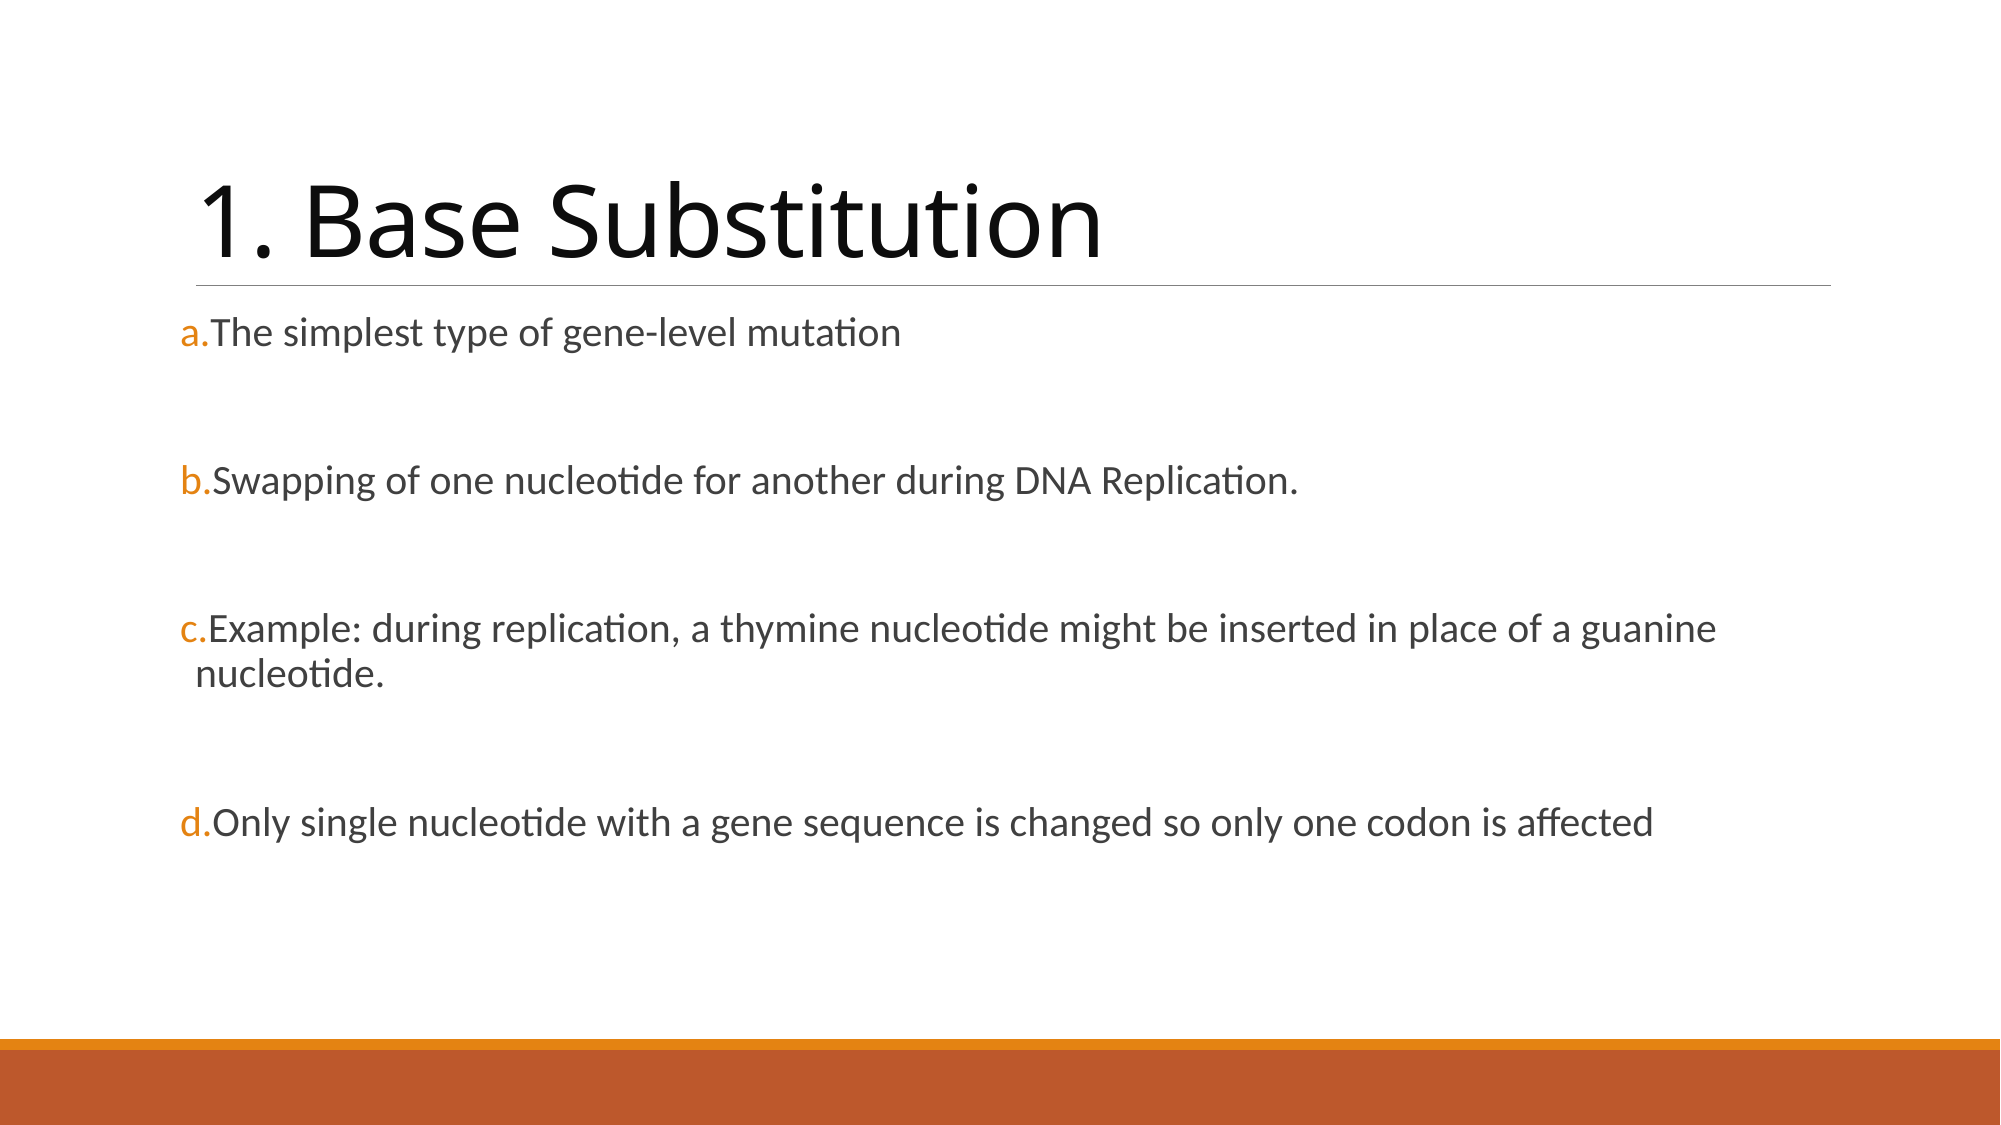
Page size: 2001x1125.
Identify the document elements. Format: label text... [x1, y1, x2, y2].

list The simplest type of gene-level mutation Swapping of one nucleotide for another during DNA Replication. Example: during replication, a thymine nucleotide might be inserted in place of a guanine nucleotide. Only single nucleotide with a gene sequence is changed so only one codon is affected [180, 302, 1830, 963]
title 1. Base Substitution [180, 47, 1830, 285]
